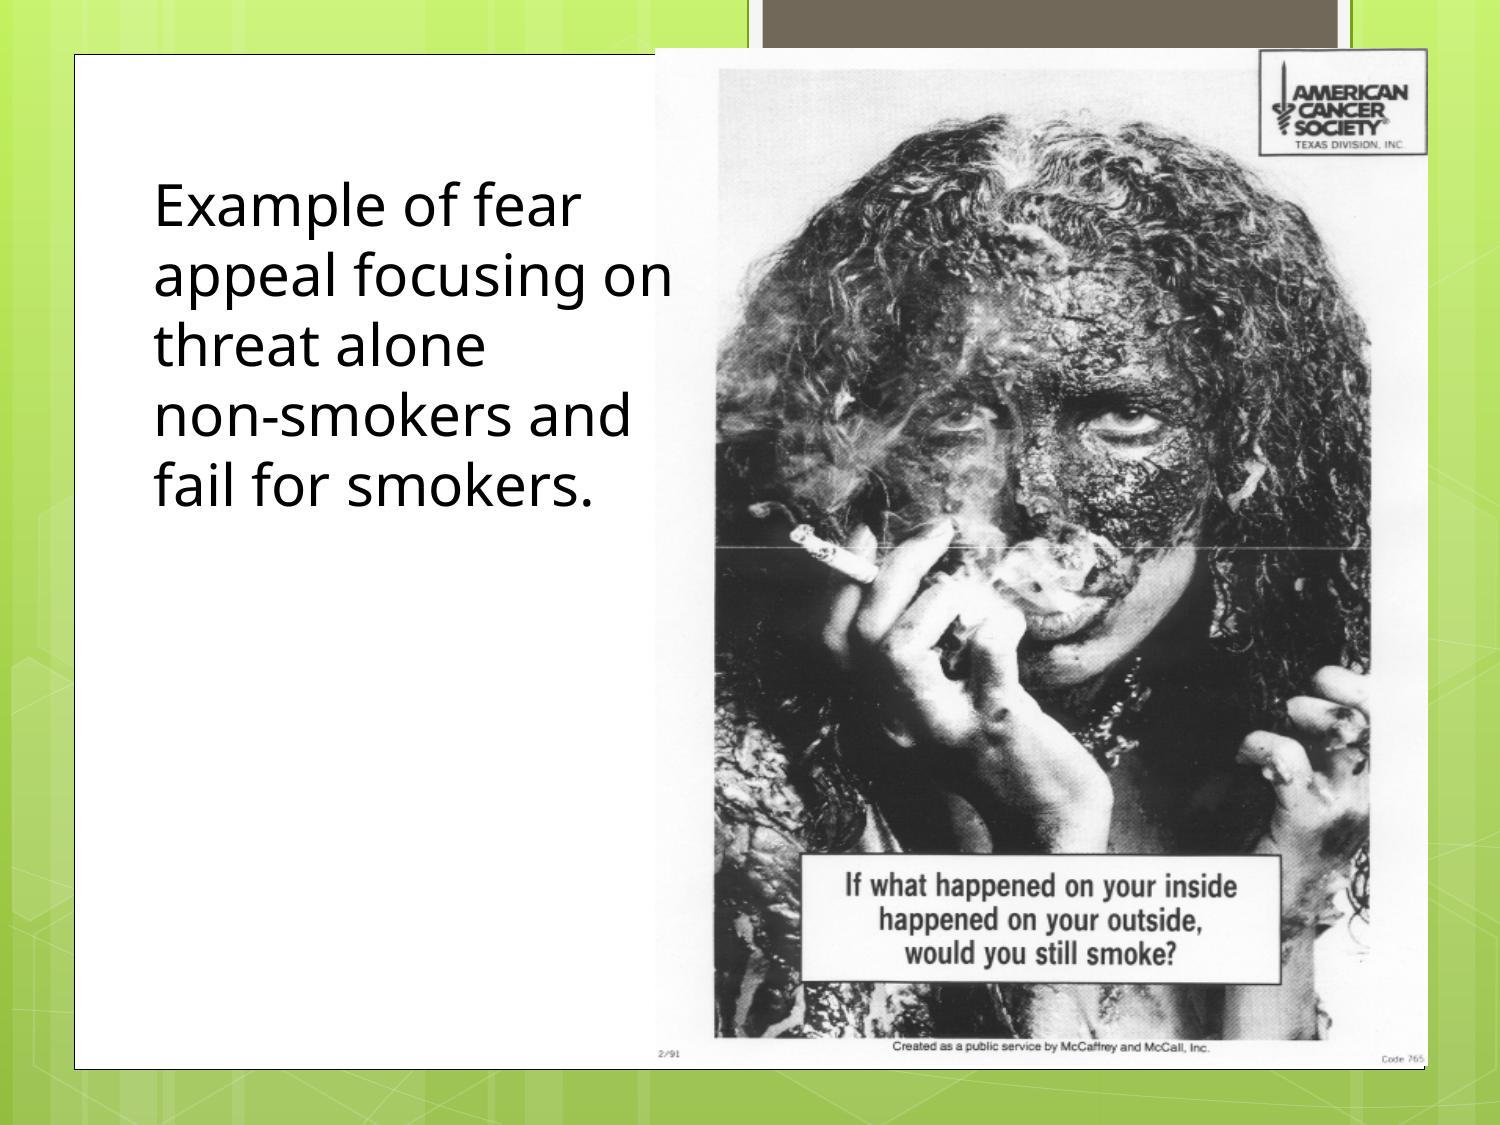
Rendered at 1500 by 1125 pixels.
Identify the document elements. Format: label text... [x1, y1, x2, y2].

text_box Example of fear appeal focusing on threat alone non-smokers and fail for smokers. [139, 160, 649, 526]
picture [655, 48, 1428, 1066]
